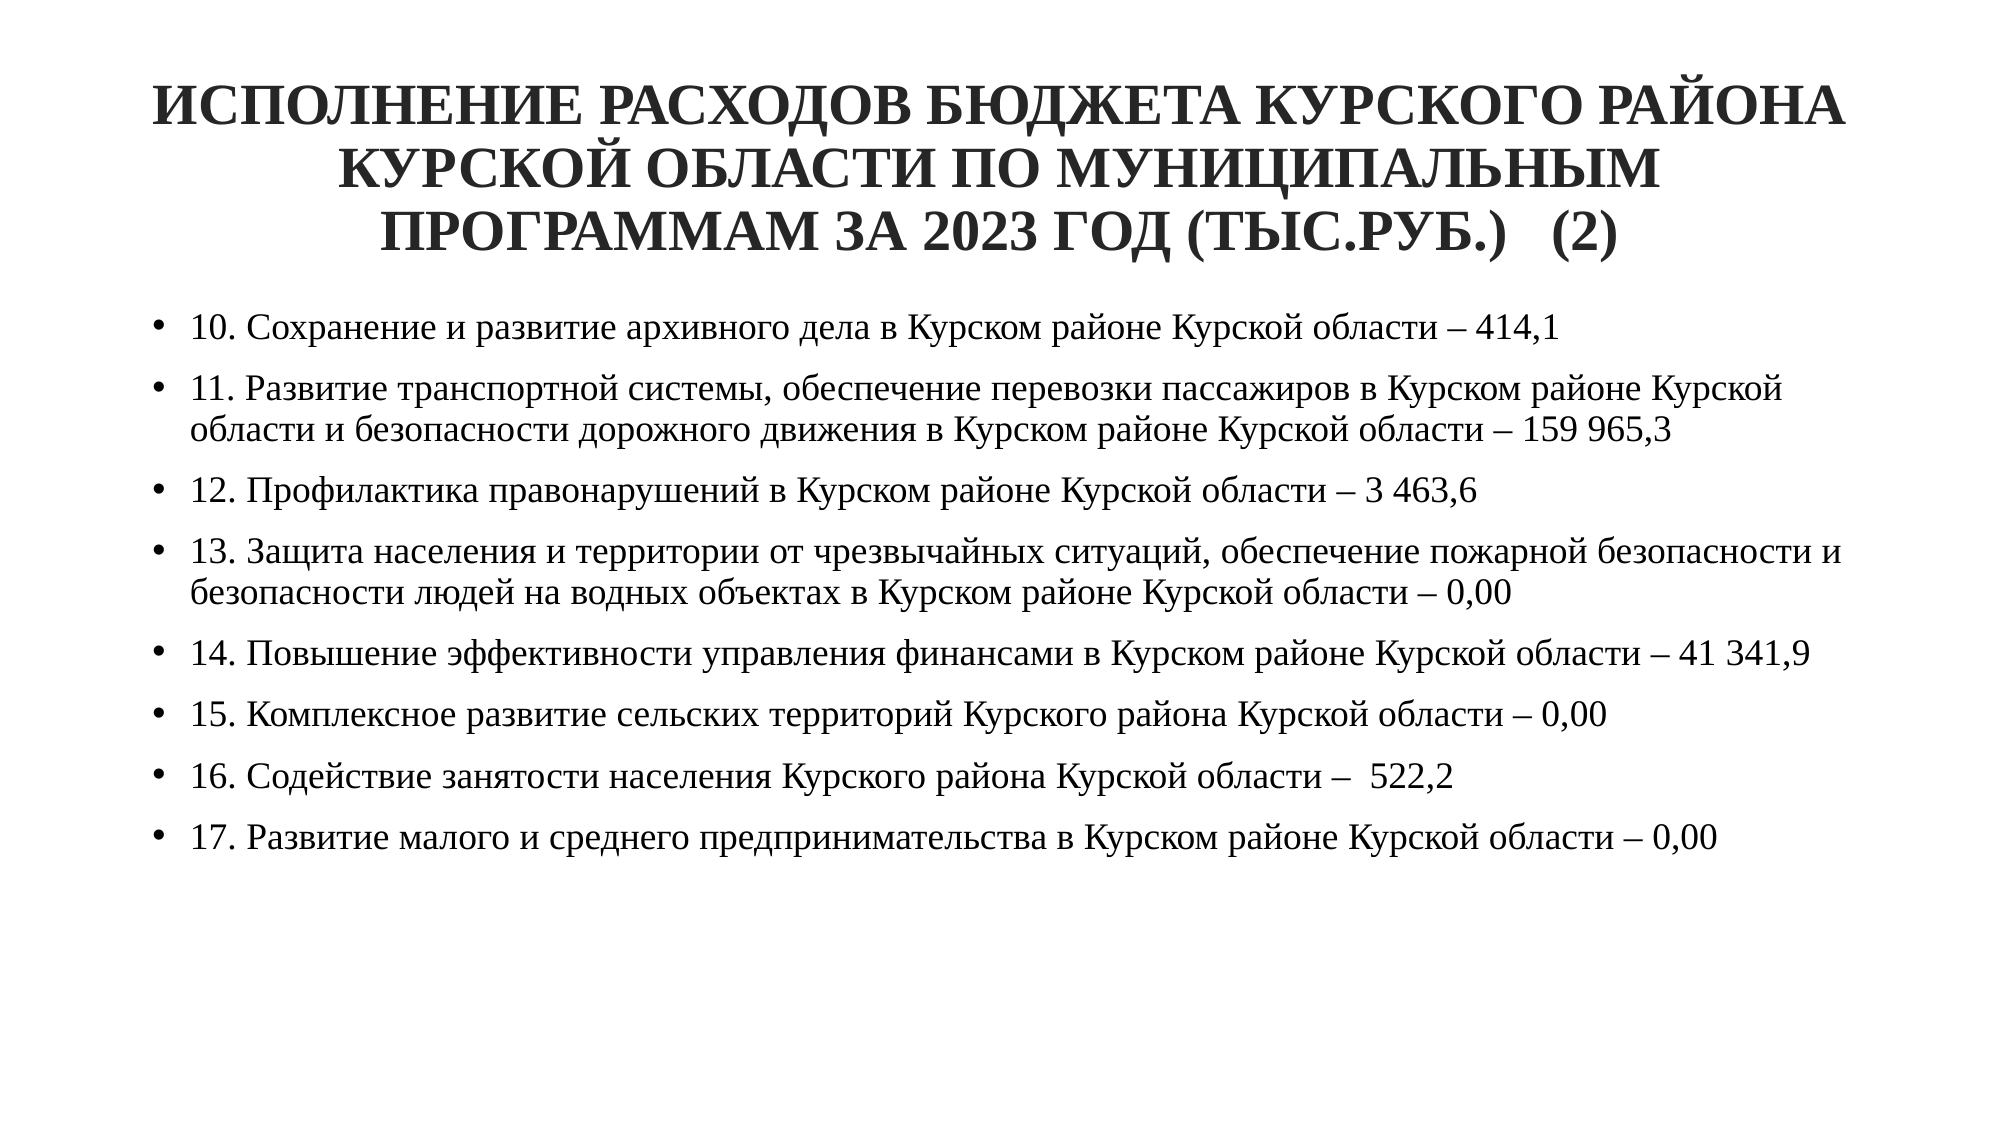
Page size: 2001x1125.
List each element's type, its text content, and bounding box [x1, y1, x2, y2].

list 10. Сохранение и развитие архивного дела в Курском районе Курской области – 414,1 11. Развитие транспортной системы, обеспечение перевозки пассажиров в Курском районе Курской области и безопасности дорожного движения в Курском районе Курской области – 159 965,3 12. Профилактика правонарушений в Курском районе Курской области – 3 463,6 13. Защита населения и территории от чрезвычайных ситуаций, обеспечение пожарной безопасности и безопасности людей на водных объектах в Курском районе Курской области – 0,00 14. Повышение эффективности управления финансами в Курском районе Курской области – 41 341,9 15. Комплексное развитие сельских территорий Курского района Курской области – 0,00 16. Содействие занятости населения Курского района Курской области – 522,2 17. Развитие малого и среднего предпринимательства в Курском районе Курской области – 0,00 [137, 299, 1863, 1014]
title ИСПОЛНЕНИЕ РАСХОДОВ БЮДЖЕТА КУРСКОГО РАЙОНА КУРСКОЙ ОБЛАСТИ ПО МУНИЦИПАЛЬНЫМ ПРОГРАММАМ ЗА 2023 ГОД (ТЫС.РУБ.) (2) [137, 59, 1863, 278]
